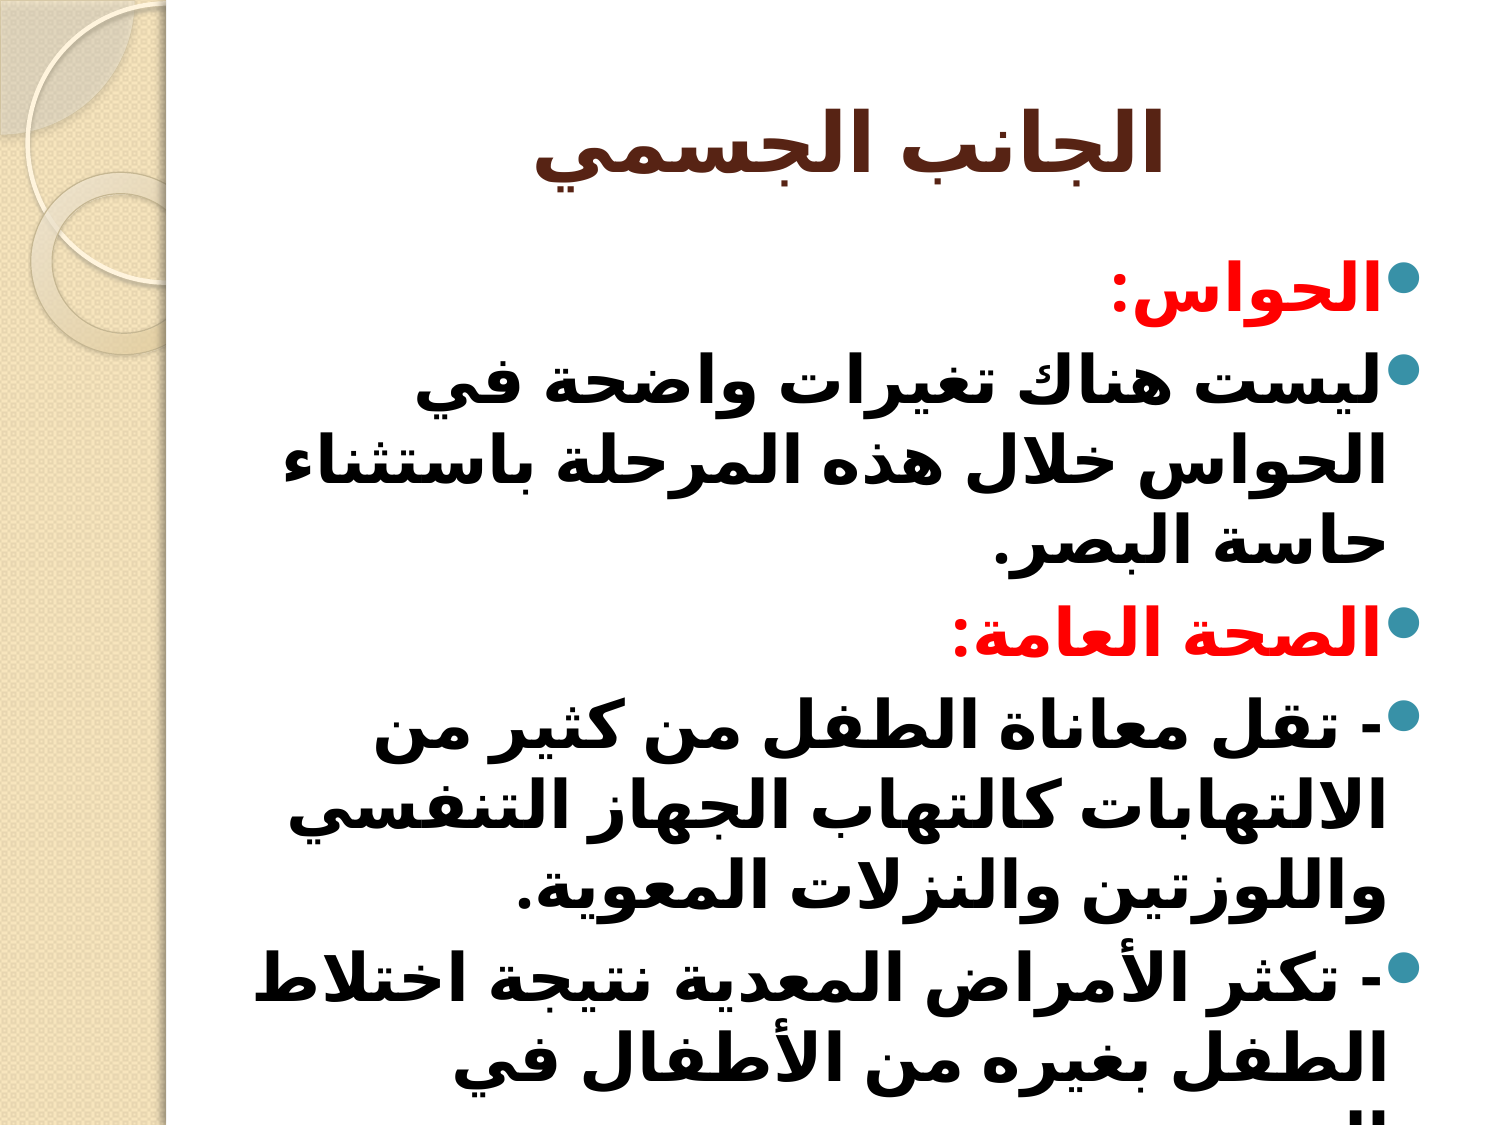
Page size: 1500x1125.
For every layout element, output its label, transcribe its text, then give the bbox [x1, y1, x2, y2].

list الحواس: ليست هناك تغيرات واضحة في الحواس خلال هذه المرحلة باستثناء حاسة البصر. الصحة العامة: - تقل معاناة الطفل من كثير من الالتهابات كالتهاب الجهاز التنفسي واللوزتين والنزلات المعوية. - تكثر الأمراض المعدية نتيجة اختلاط الطفل بغيره من الأطفال في المدرسة. [235, 237, 1466, 1025]
title الجانب الجسمي [235, 45, 1466, 233]
